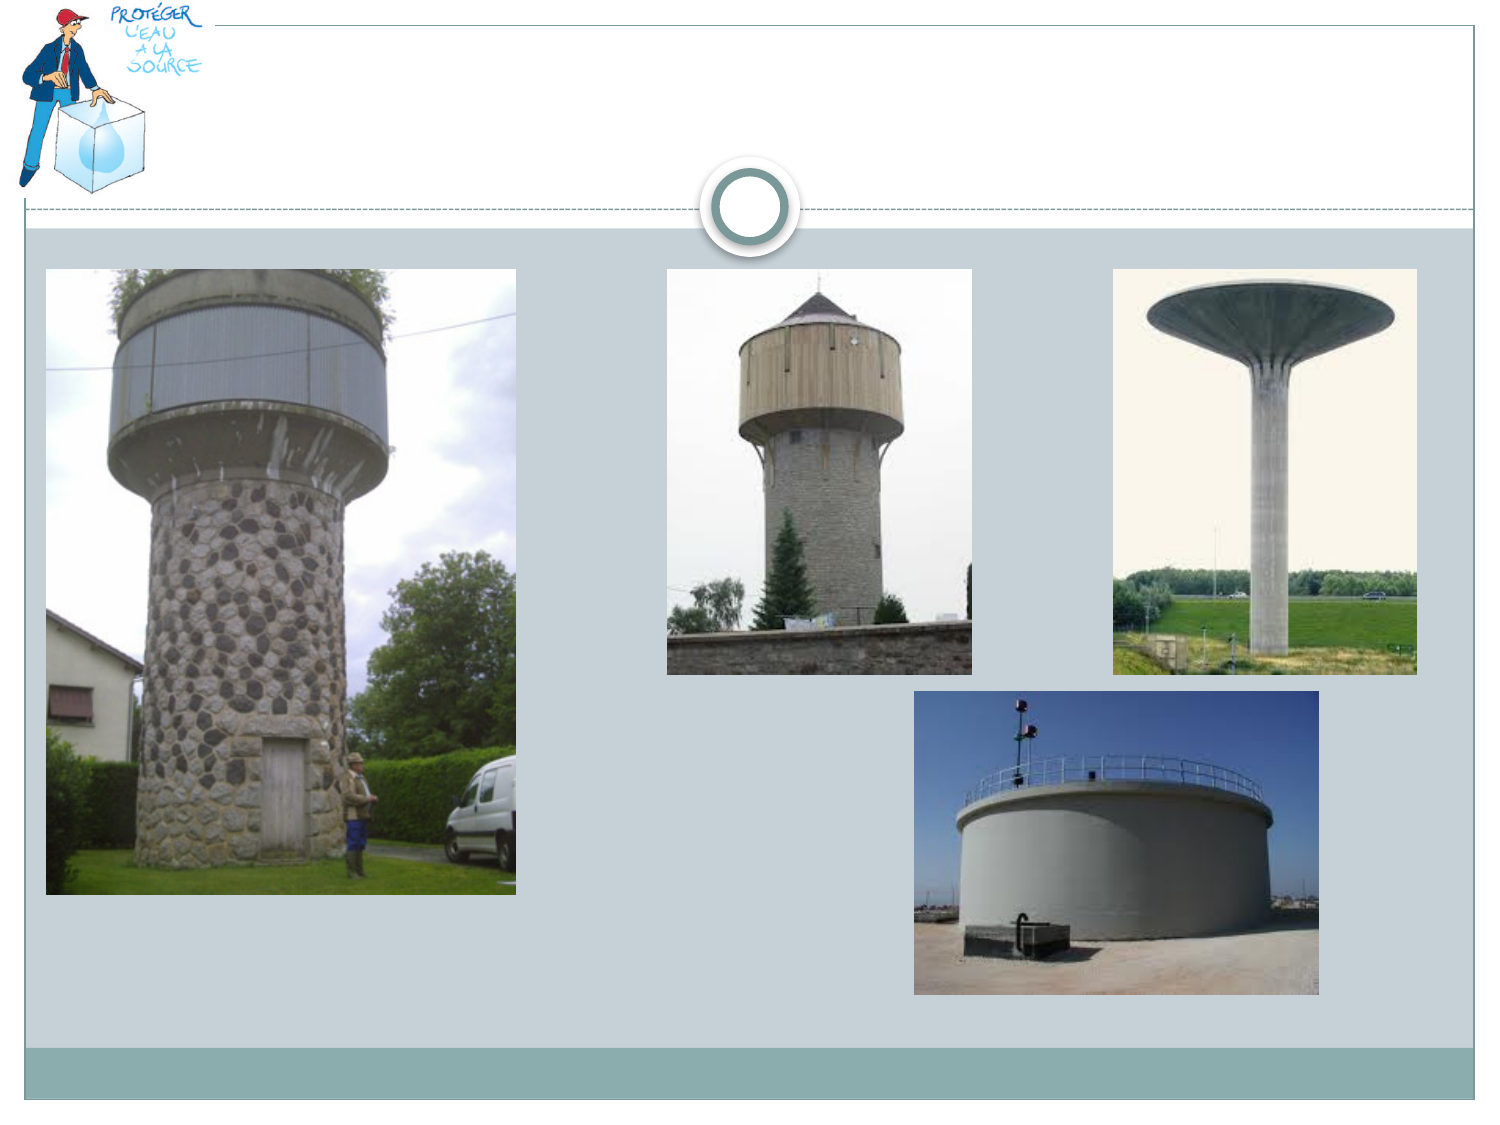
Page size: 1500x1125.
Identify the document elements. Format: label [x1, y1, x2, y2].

picture [1113, 269, 1417, 675]
picture [0, 0, 215, 198]
list [46, 269, 516, 895]
picture [913, 691, 1319, 995]
picture [667, 269, 972, 675]
